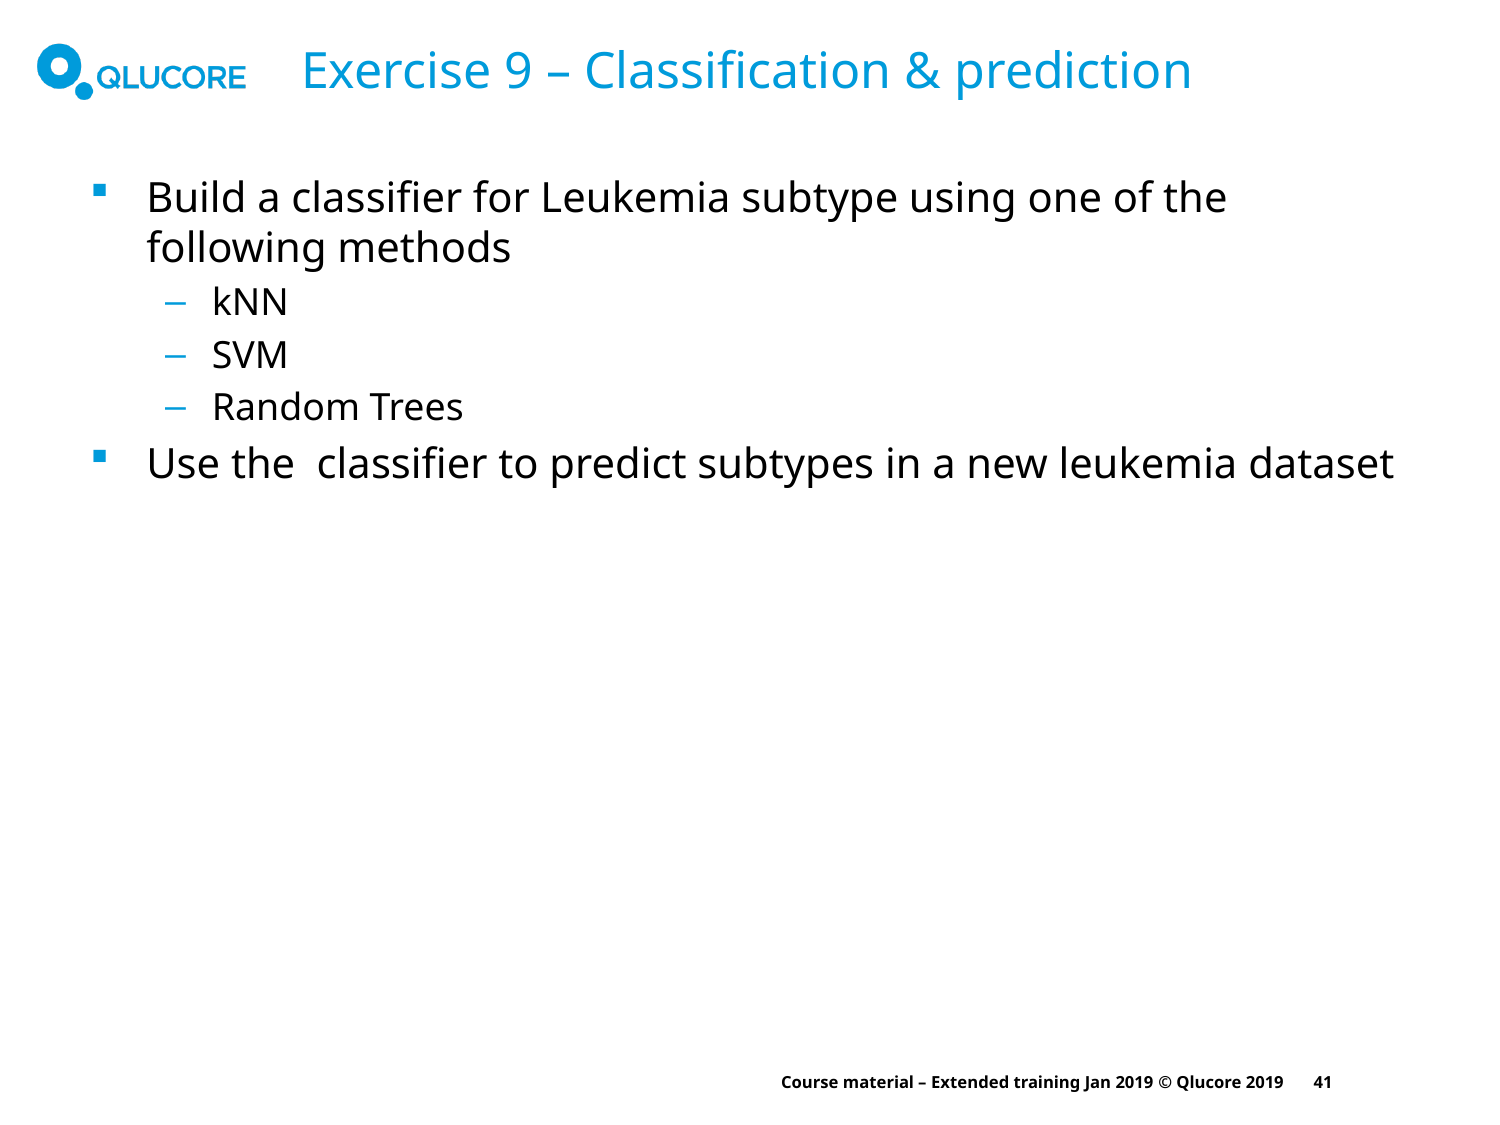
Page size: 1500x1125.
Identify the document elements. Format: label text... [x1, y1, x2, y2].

list Build a classifier for Leukemia subtype using one of the following methods kNN SVM Random Trees Use the classifier to predict subtypes in a new leukemia dataset [75, 163, 1425, 1052]
title Exercise 9 – Classification & prediction [286, 10, 1445, 127]
